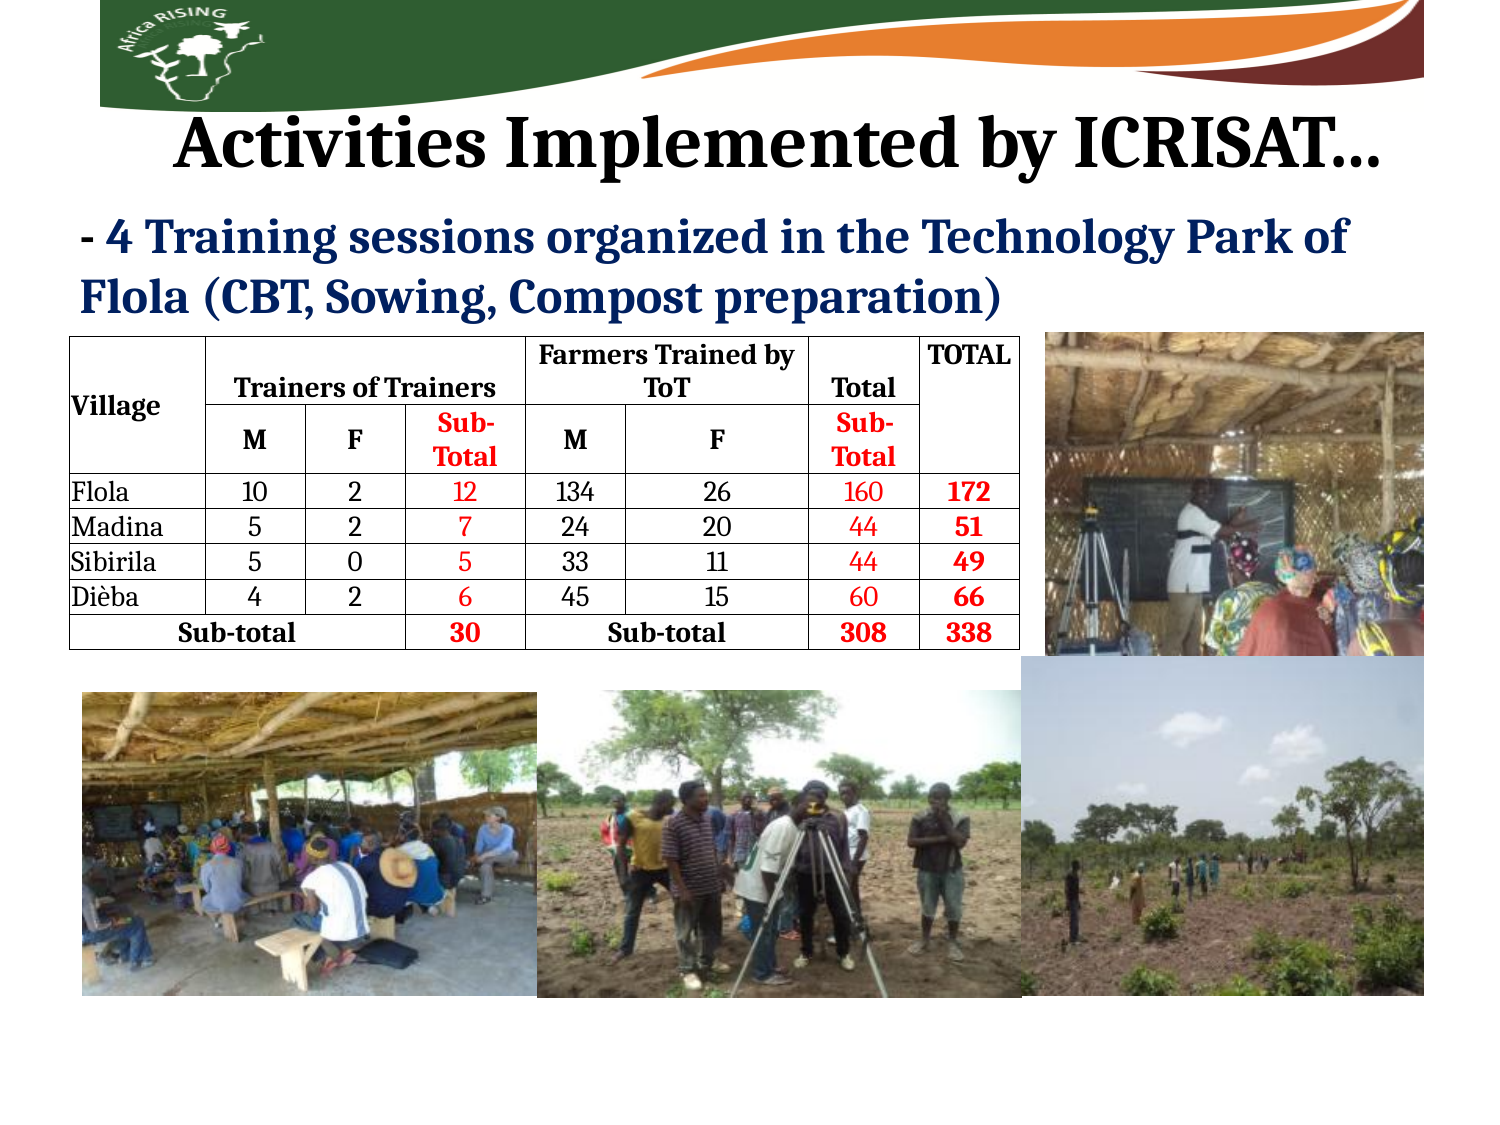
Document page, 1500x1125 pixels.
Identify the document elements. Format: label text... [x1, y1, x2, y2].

table_cell F [306, 405, 405, 473]
table_cell 0 [306, 544, 405, 579]
table_cell Sub-total [70, 615, 405, 649]
table_cell 15 [626, 580, 808, 614]
table_cell 2 [306, 474, 405, 508]
table_cell 66 [920, 580, 1019, 614]
text_box - 4 Training sessions organized in the Technology Park of Flola (CBT, Sowing, Compost preparation) [64, 196, 1424, 331]
table_cell 30 [406, 615, 525, 649]
table_cell 12 [406, 474, 525, 508]
table_cell 33 [526, 544, 625, 579]
table_cell 20 [626, 509, 808, 543]
picture [100, 0, 1424, 114]
table_cell Sub-Total [809, 405, 919, 473]
table_cell Flola [70, 474, 205, 508]
table_cell Dièba [70, 580, 205, 614]
table_cell Sub-Total [406, 405, 525, 473]
table_cell 5 [206, 544, 305, 579]
table_cell Madina [70, 509, 205, 543]
table_cell 6 [406, 580, 525, 614]
table_cell M [206, 405, 305, 473]
table_cell Sub-total [526, 615, 808, 649]
table_cell 44 [809, 544, 919, 579]
table_cell 5 [406, 544, 525, 579]
table_cell 44 [809, 509, 919, 543]
table_header TOTAL [920, 337, 1019, 473]
table_cell 2 [306, 580, 405, 614]
table_cell 160 [809, 474, 919, 508]
table_header Village [70, 337, 205, 473]
title Activities Implemented by ICRISAT… [104, 90, 1455, 186]
table_cell Sibirila [70, 544, 205, 579]
table_cell 10 [206, 474, 305, 508]
table_cell 308 [809, 615, 919, 649]
table_cell 11 [626, 544, 808, 579]
table_cell M [526, 405, 625, 473]
table_cell 51 [920, 509, 1019, 543]
table_cell 172 [920, 474, 1019, 508]
table_cell 338 [920, 615, 1019, 649]
table_header Trainers of Trainers [206, 337, 525, 404]
table_header Total [809, 337, 919, 404]
table_cell 2 [306, 509, 405, 543]
table_cell 60 [809, 580, 919, 614]
table_cell 24 [526, 509, 625, 543]
table_cell 45 [526, 580, 625, 614]
table_cell 4 [206, 580, 305, 614]
table_cell 49 [920, 544, 1019, 579]
table_cell F [626, 405, 808, 473]
table_cell 7 [406, 509, 525, 543]
table_cell 26 [626, 474, 808, 508]
table_cell 5 [206, 509, 305, 543]
table_cell 134 [526, 474, 625, 508]
picture [82, 332, 1424, 998]
table_header Farmers Trained by ToT [526, 337, 808, 404]
